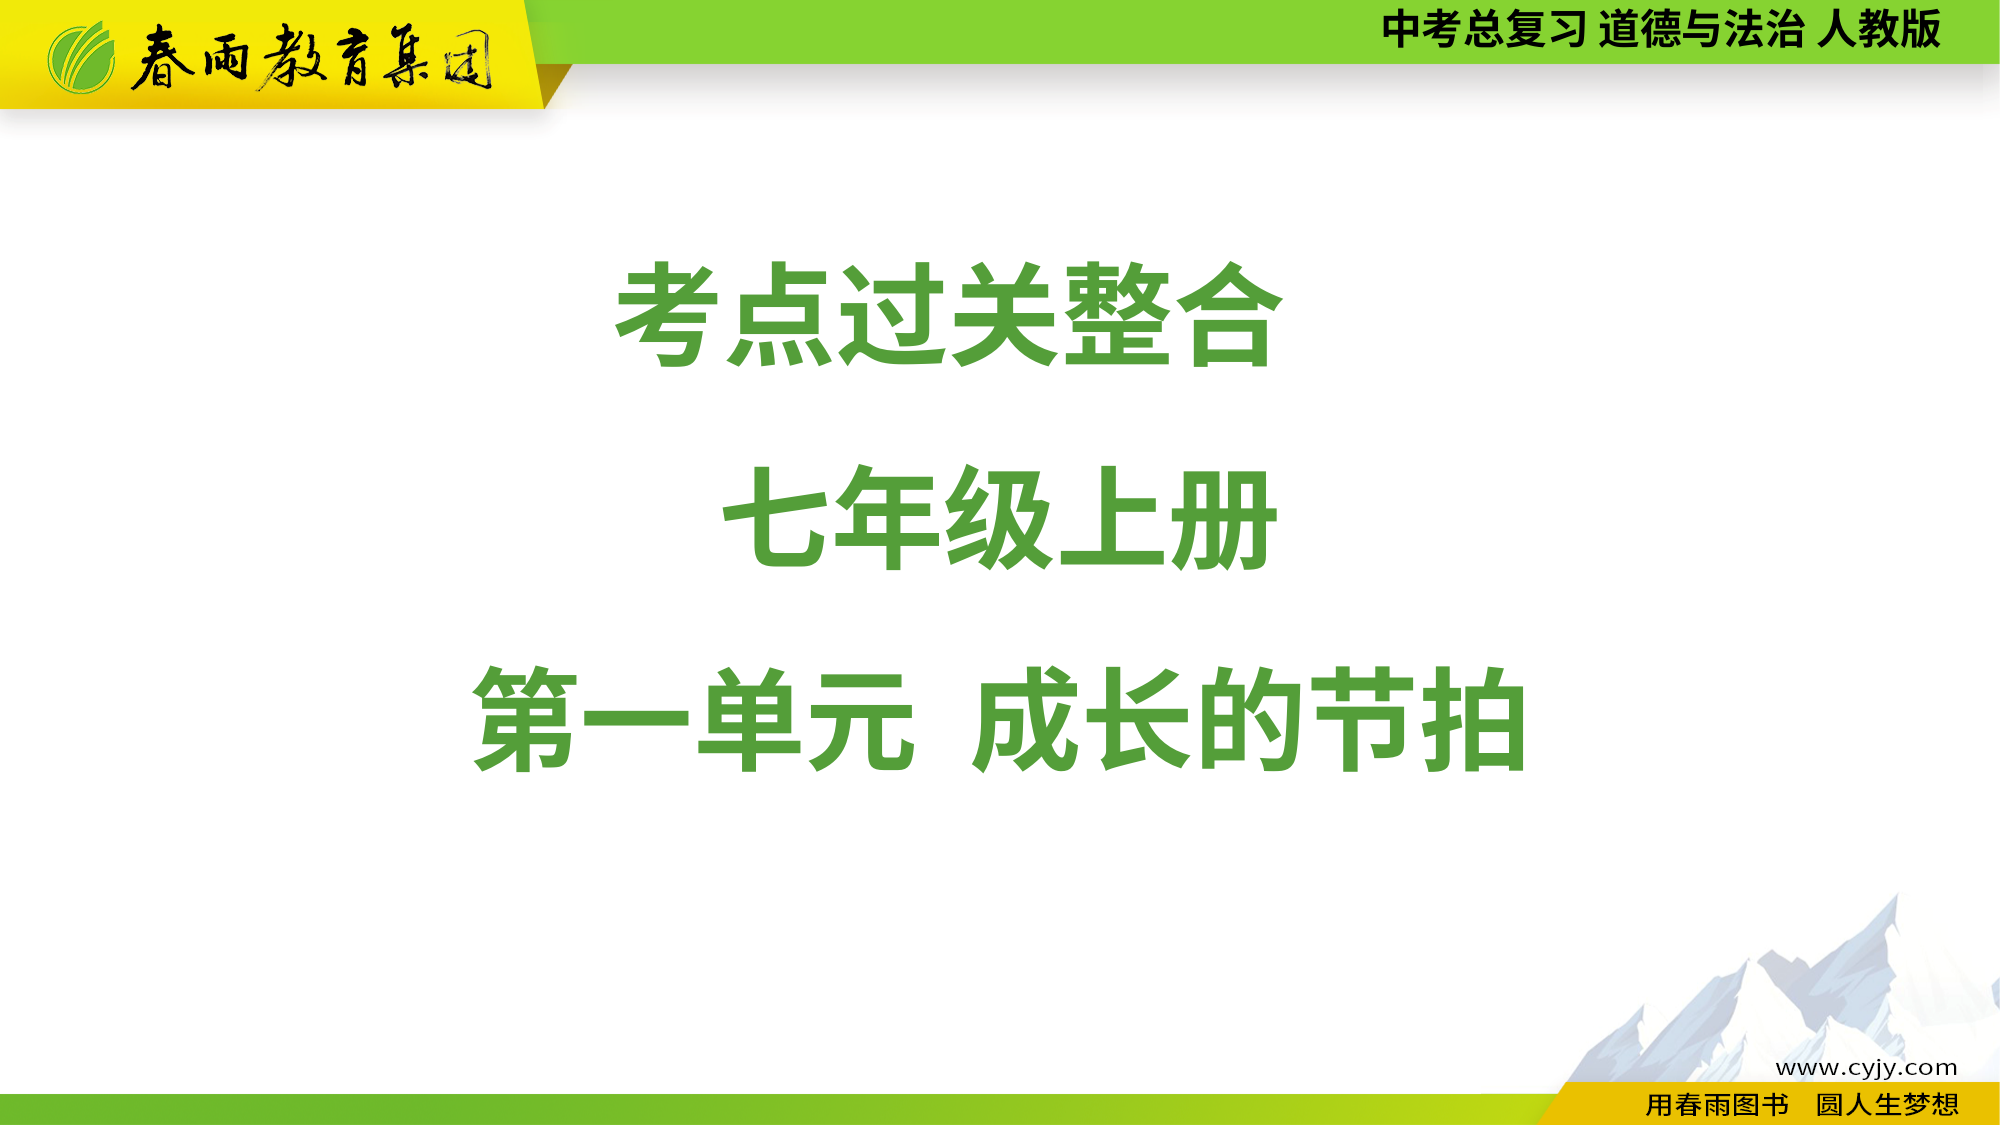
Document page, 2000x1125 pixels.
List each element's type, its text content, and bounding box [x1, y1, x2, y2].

picture [0, 0, 2000, 1125]
text_box 考点过关整合 七年级上册 第一单元 成长的节拍 [54, 170, 1946, 793]
